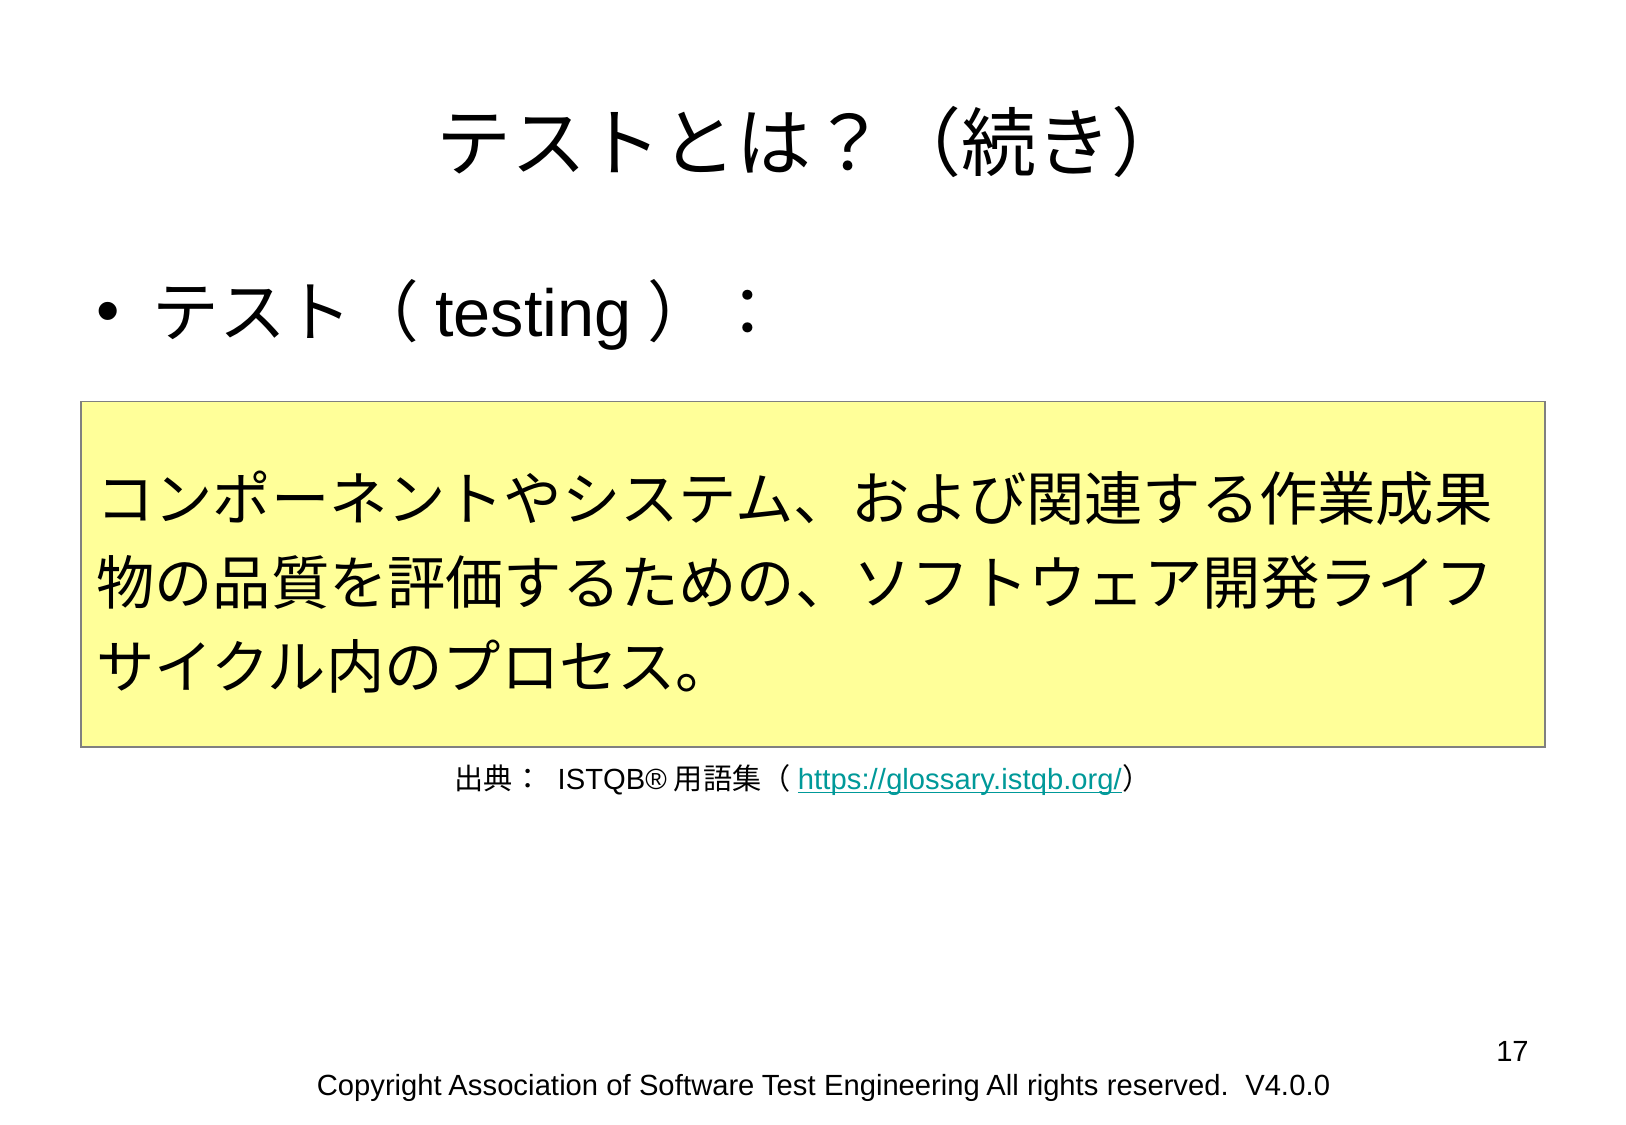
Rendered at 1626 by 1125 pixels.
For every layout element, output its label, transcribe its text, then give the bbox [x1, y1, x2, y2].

footer Copyright Association of Software Test Engineering All rights reserved. V4.0.0 [233, 1058, 1415, 1103]
slide_number ‹#› [1164, 1024, 1544, 1103]
list テスト（testing）： [81, 262, 1544, 374]
text_box コンポーネントやシステム、および関連する作業成果物の品質を評価するための、ソフトウェア開発ライフサイクル内のプロセス。 [81, 401, 1545, 747]
title テストとは？（続き） [121, 46, 1503, 235]
text_box 出典： ISTQB®用語集（https://glossary.istqb.org/） [39, 753, 1567, 804]
